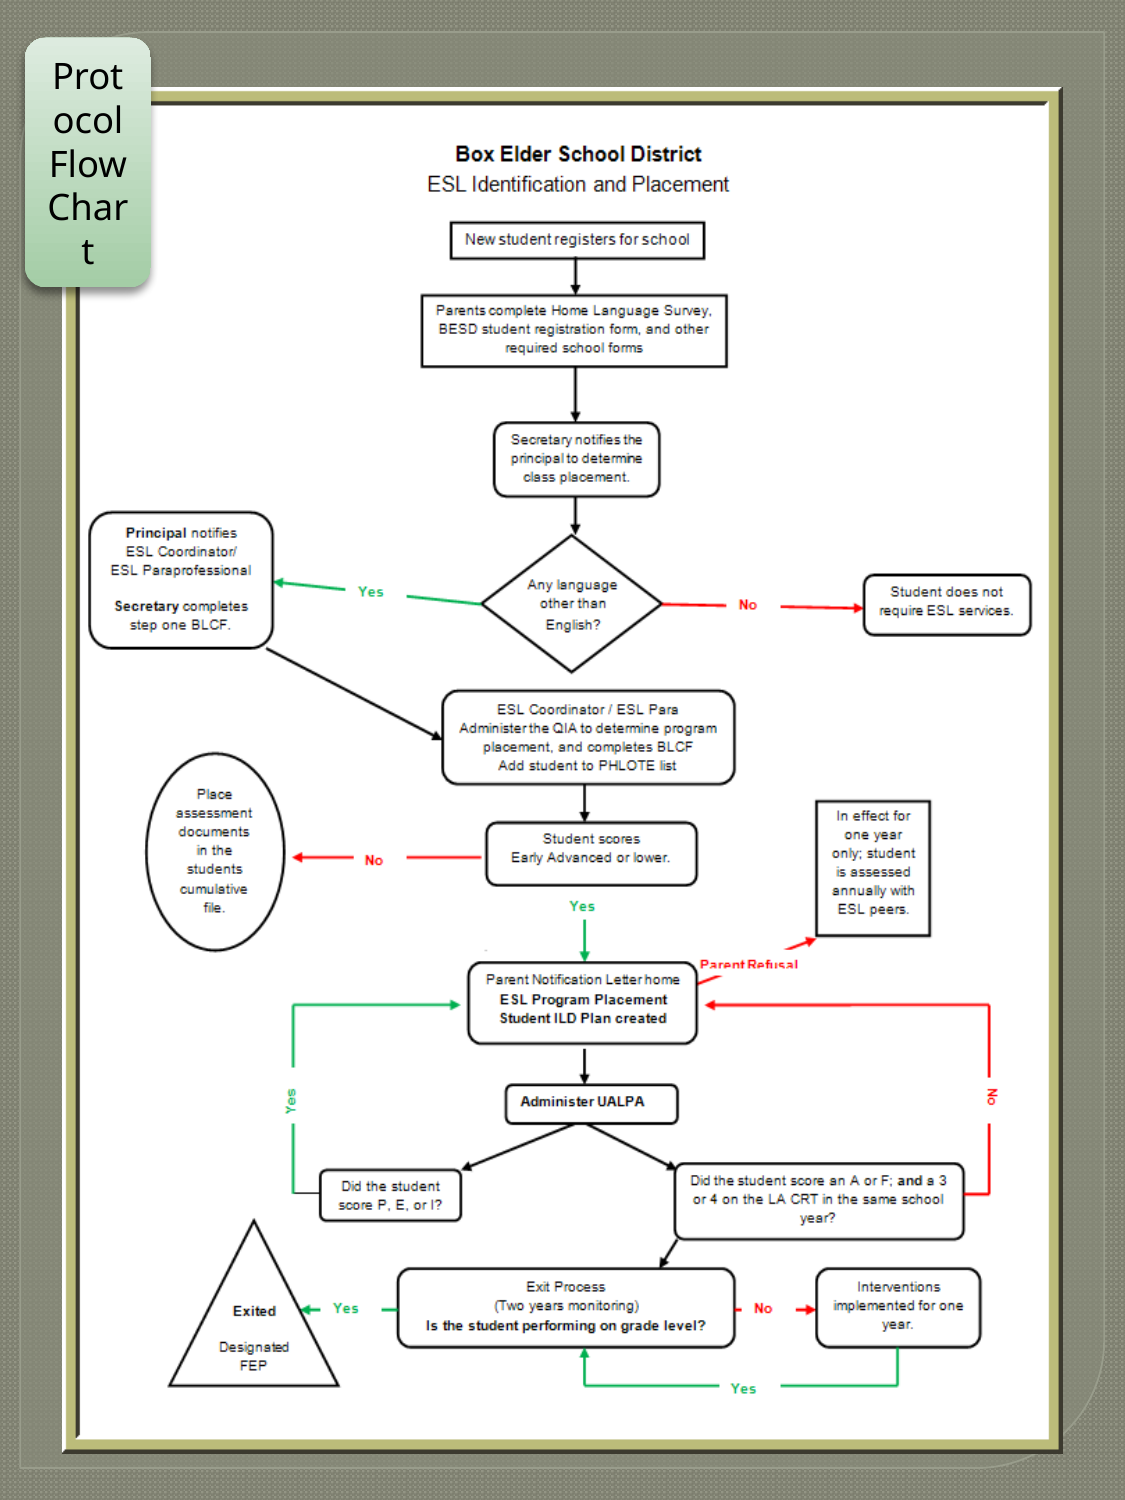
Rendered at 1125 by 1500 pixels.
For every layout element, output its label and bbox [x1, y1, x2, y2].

text_box [24, 37, 376, 288]
list [62, 87, 1063, 1455]
